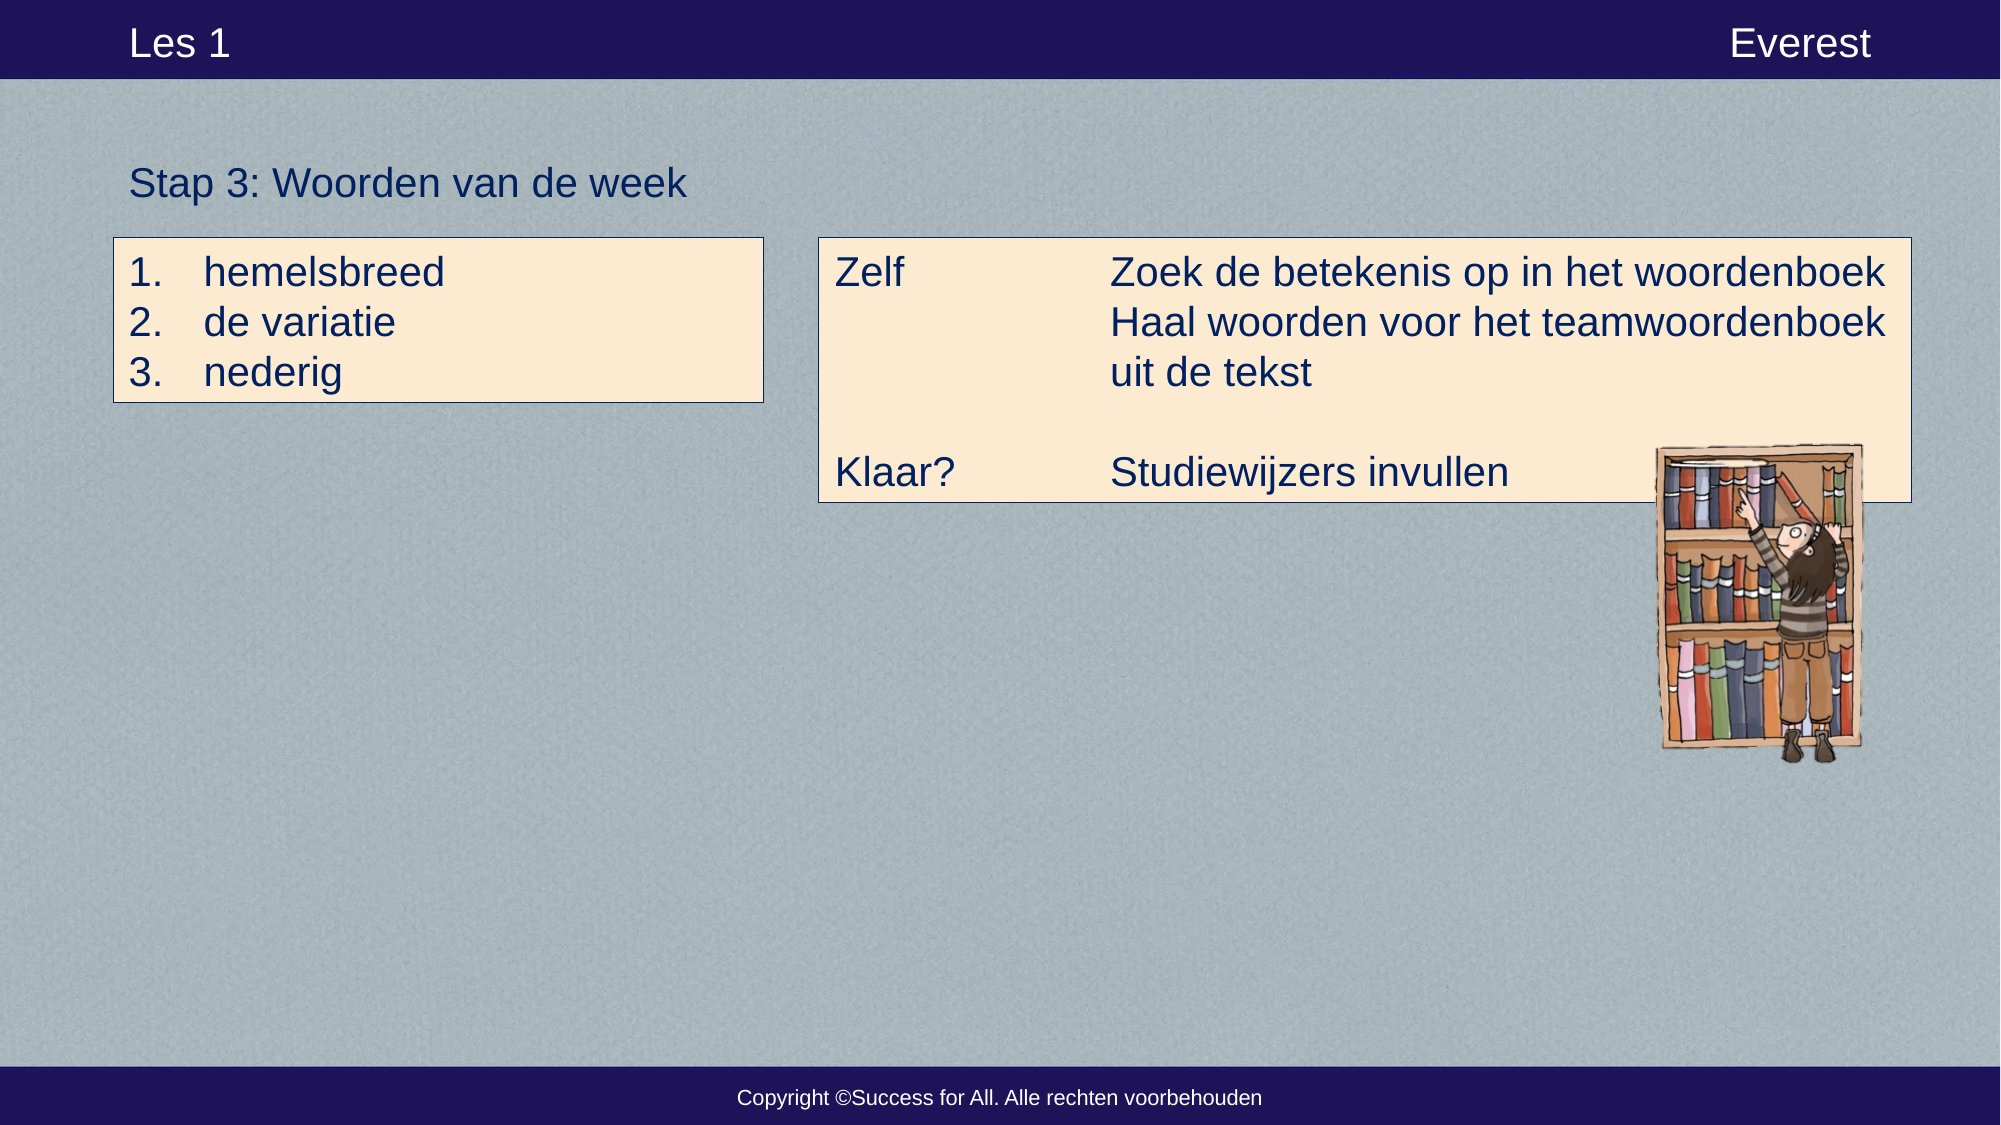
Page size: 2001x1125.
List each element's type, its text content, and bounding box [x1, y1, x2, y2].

text_box Stap 3: Woorden van de week [113, 148, 1635, 214]
text_box Everest [999, 8, 1886, 73]
text_box Zelf Zoek de betekenis op in het woordenboek Haal woorden voor het teamwoordenboek uit de tekst Klaar? Studiewijzers invullen [818, 237, 1912, 503]
picture [0, 0, 2001, 1125]
text_box hemelsbreed de variatie nederig [113, 237, 764, 403]
text_box Les 1 [114, 8, 354, 73]
text_box Copyright ©Success for All. Alle rechten voorbehouden [0, 1076, 2000, 1125]
